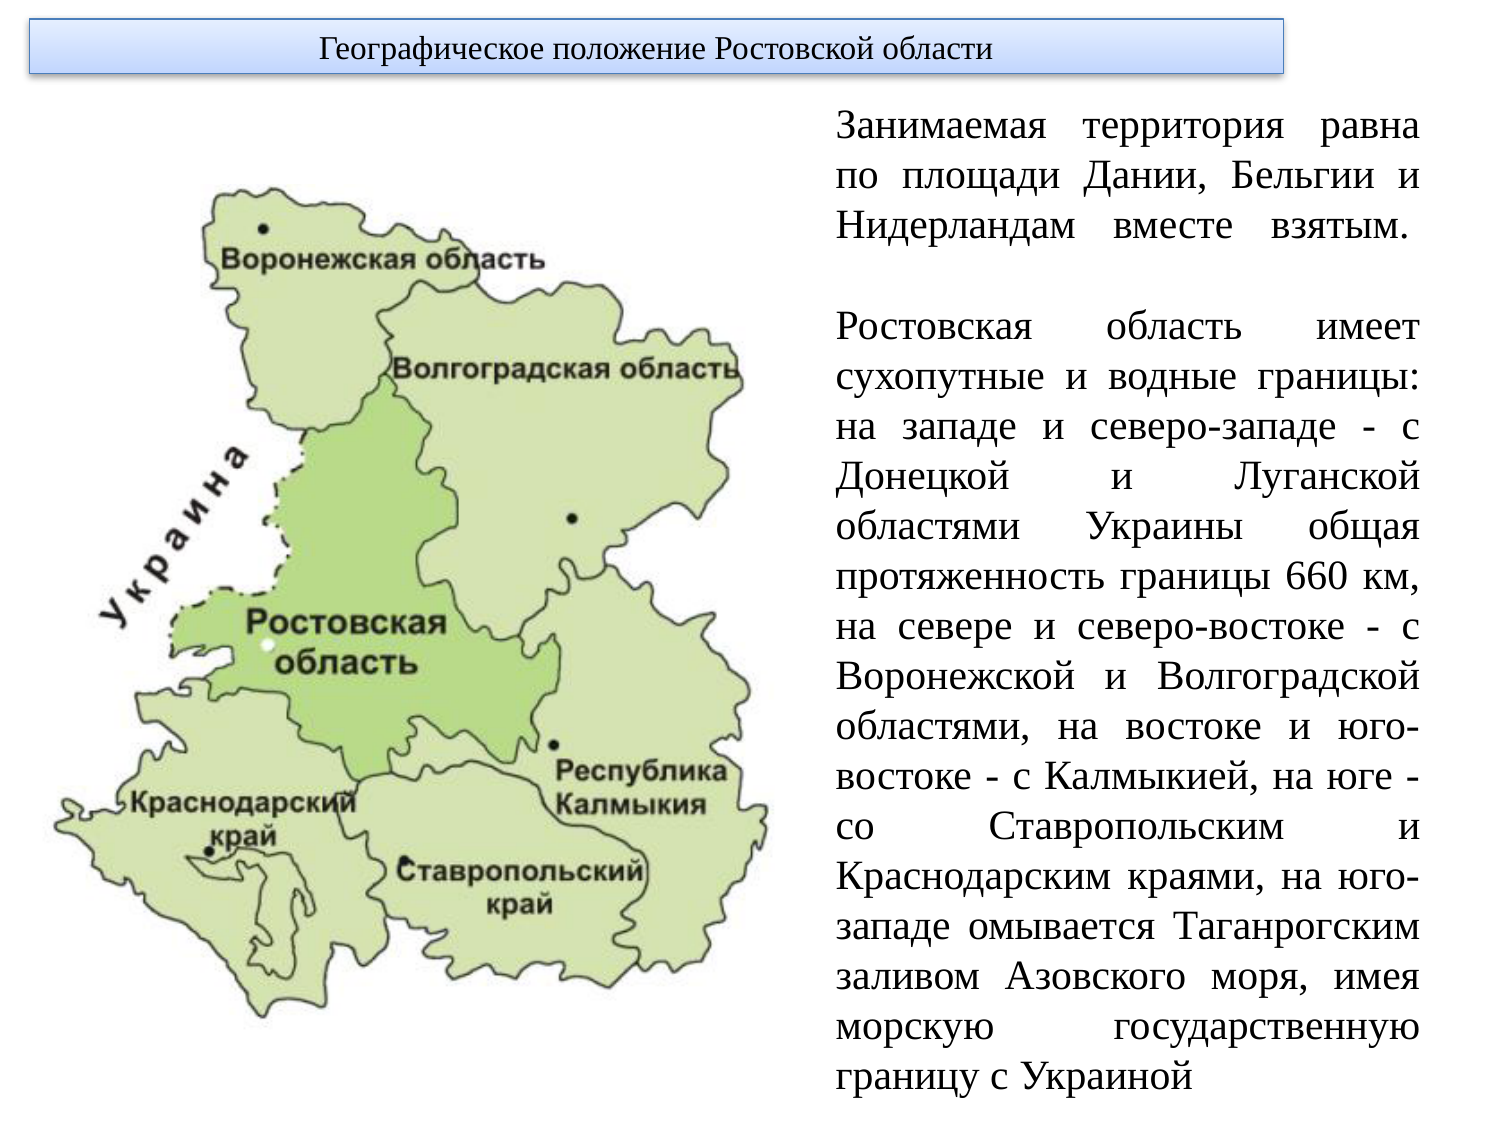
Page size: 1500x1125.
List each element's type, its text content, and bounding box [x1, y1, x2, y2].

text_box Занимаемая территория равна по площади Дании, Бельгии и Нидерландам вместе взятым. Ростовская область имеет сухопутные и водные границы: на западе и северо-западе - с Донецкой и Луганской областями Украины общая протяженность границы 660 км, на севере и северо-востоке - с Воронежской и Волгоградской областями, на востоке и юго-востоке - с Калмыкией, на юге - со Ставропольским и Краснодарским краями, на юго-западе омывается Таганрогским заливом Азовского моря, имея морскую государственную границу с Украиной [820, 89, 1436, 1106]
picture [29, 184, 804, 1061]
text_box Географическое положение Ростовской области [29, 18, 1284, 74]
